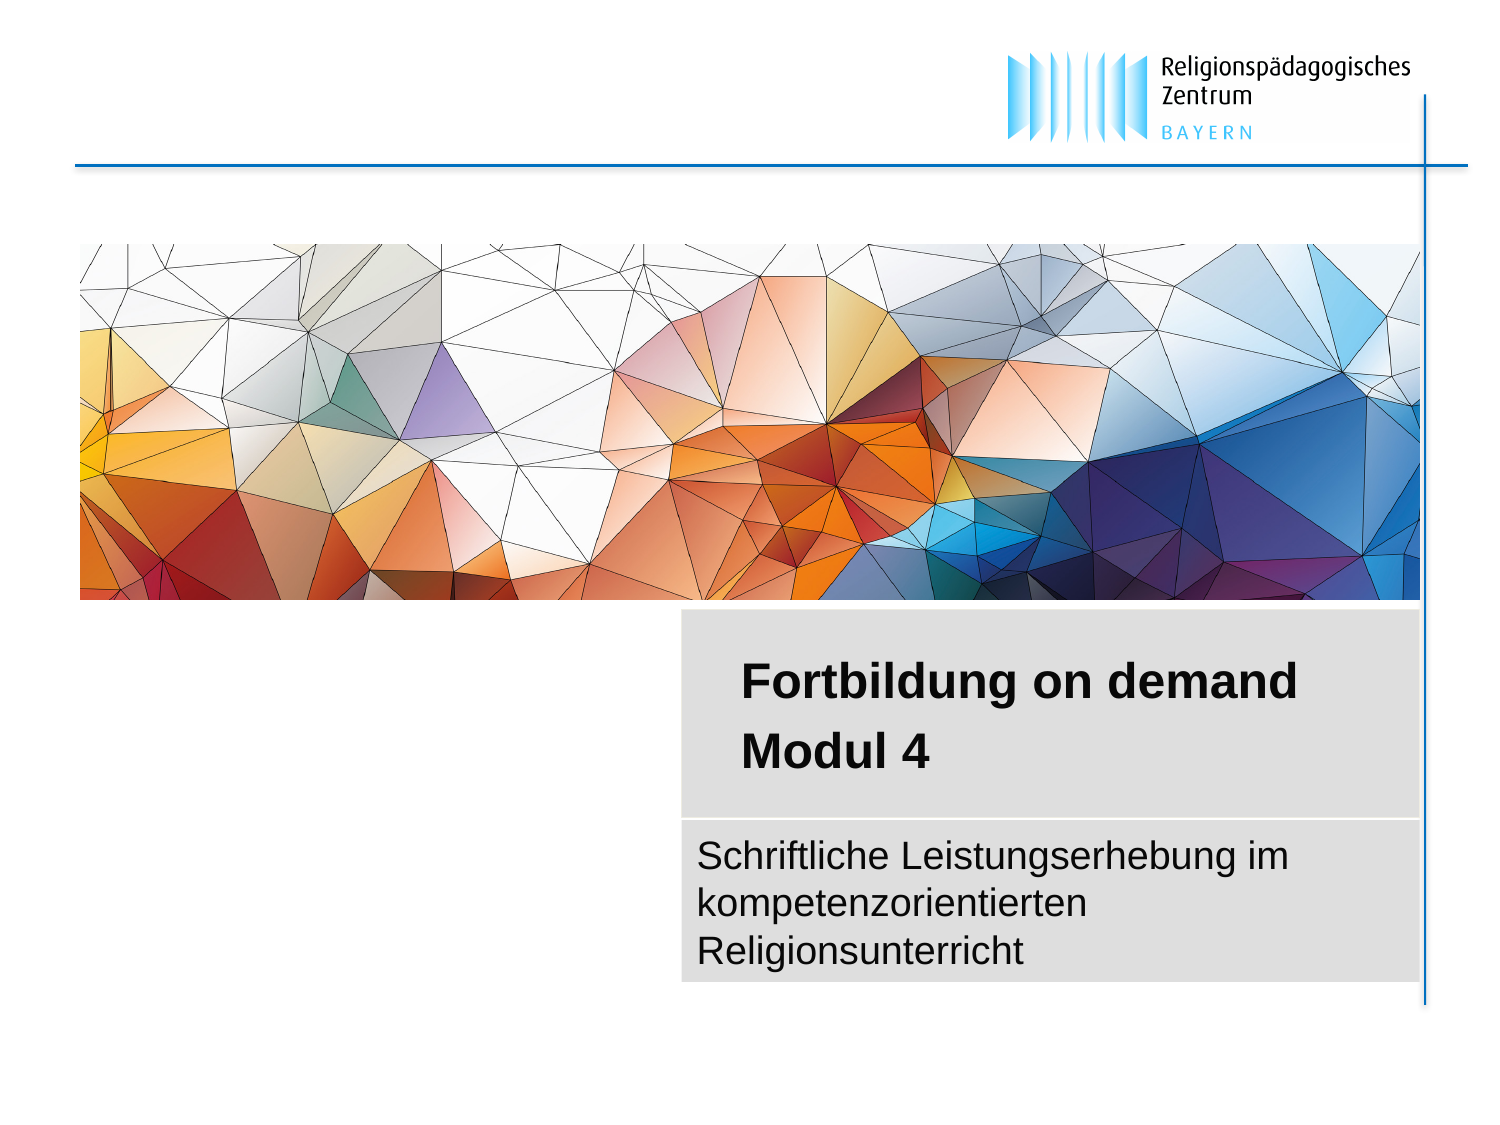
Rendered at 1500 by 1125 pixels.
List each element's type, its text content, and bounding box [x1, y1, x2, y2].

picture [1008, 51, 1410, 143]
picture [79, 244, 1420, 600]
list Schriftliche Leistungserhebung im kompetenzorientierten Religionsunterricht [681, 820, 1420, 982]
list Fortbildung on demand Modul 4 [681, 609, 1420, 818]
